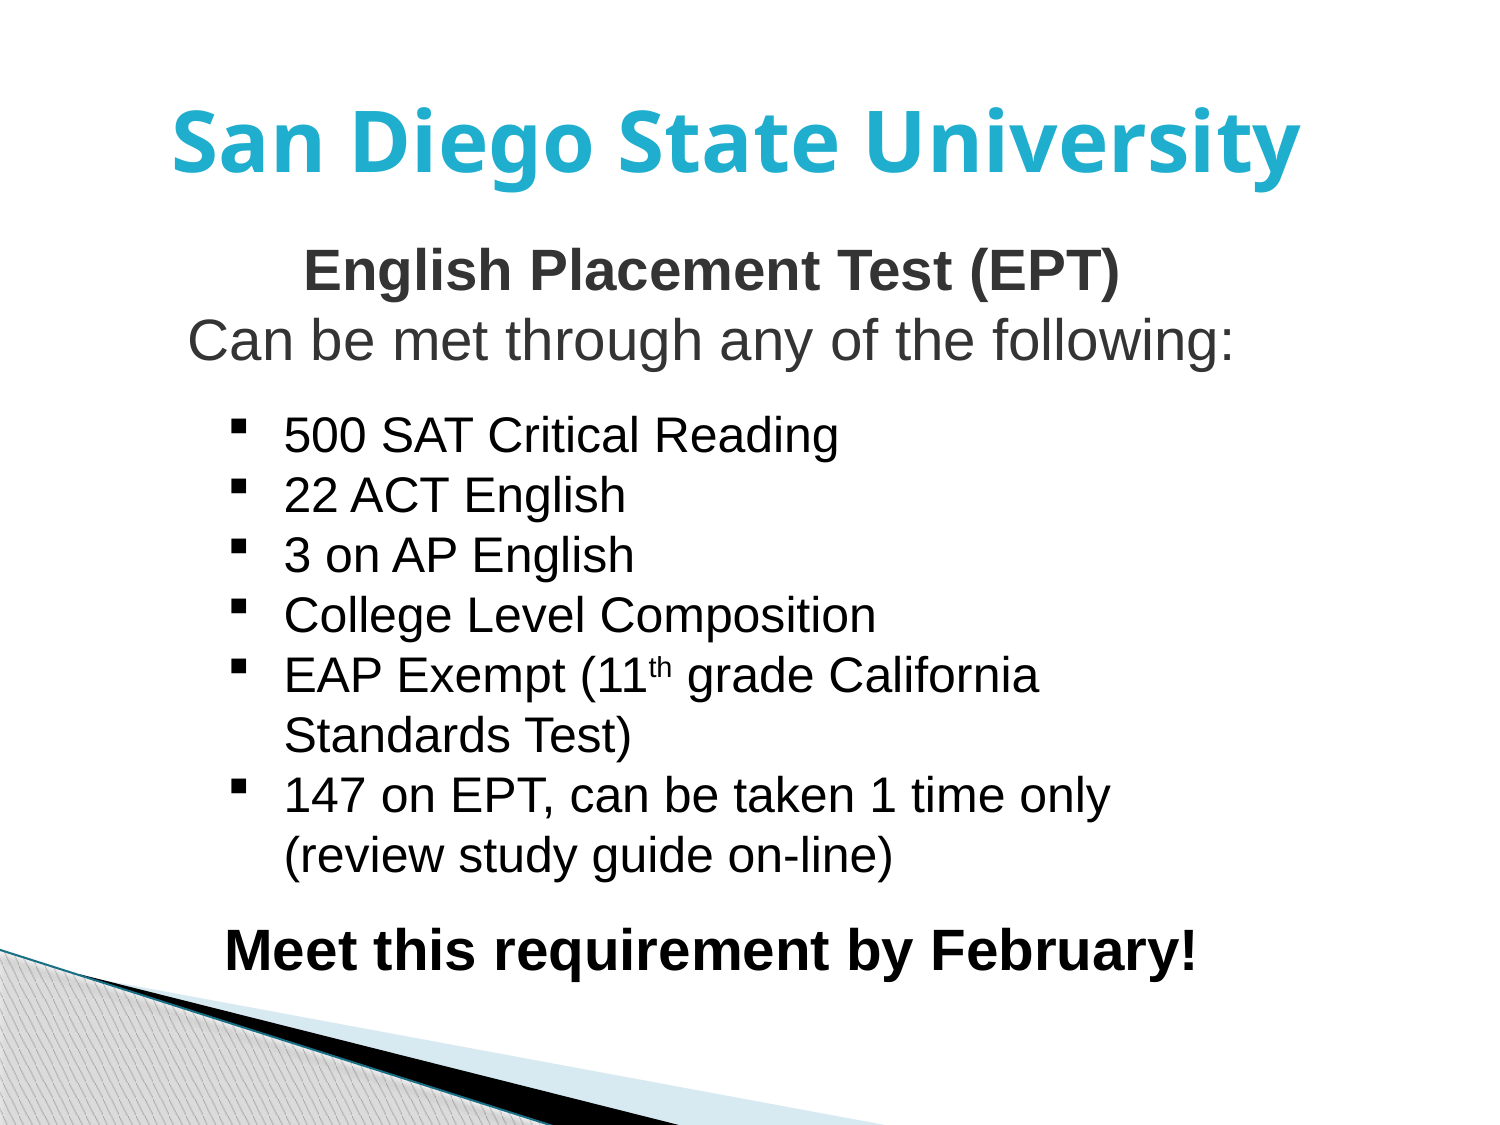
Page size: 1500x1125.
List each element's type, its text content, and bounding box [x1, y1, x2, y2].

text_box English Placement Test (EPT) Can be met through any of the following: 500 SAT Critical Reading 22 ACT English 3 on AP English College Level Composition EAP Exempt (11th grade California Standards Test) 147 on EPT, can be taken 1 time only (review study guide on-line) Meet this requirement by February! [137, 224, 1288, 990]
title San Diego State University [125, 45, 1350, 233]
